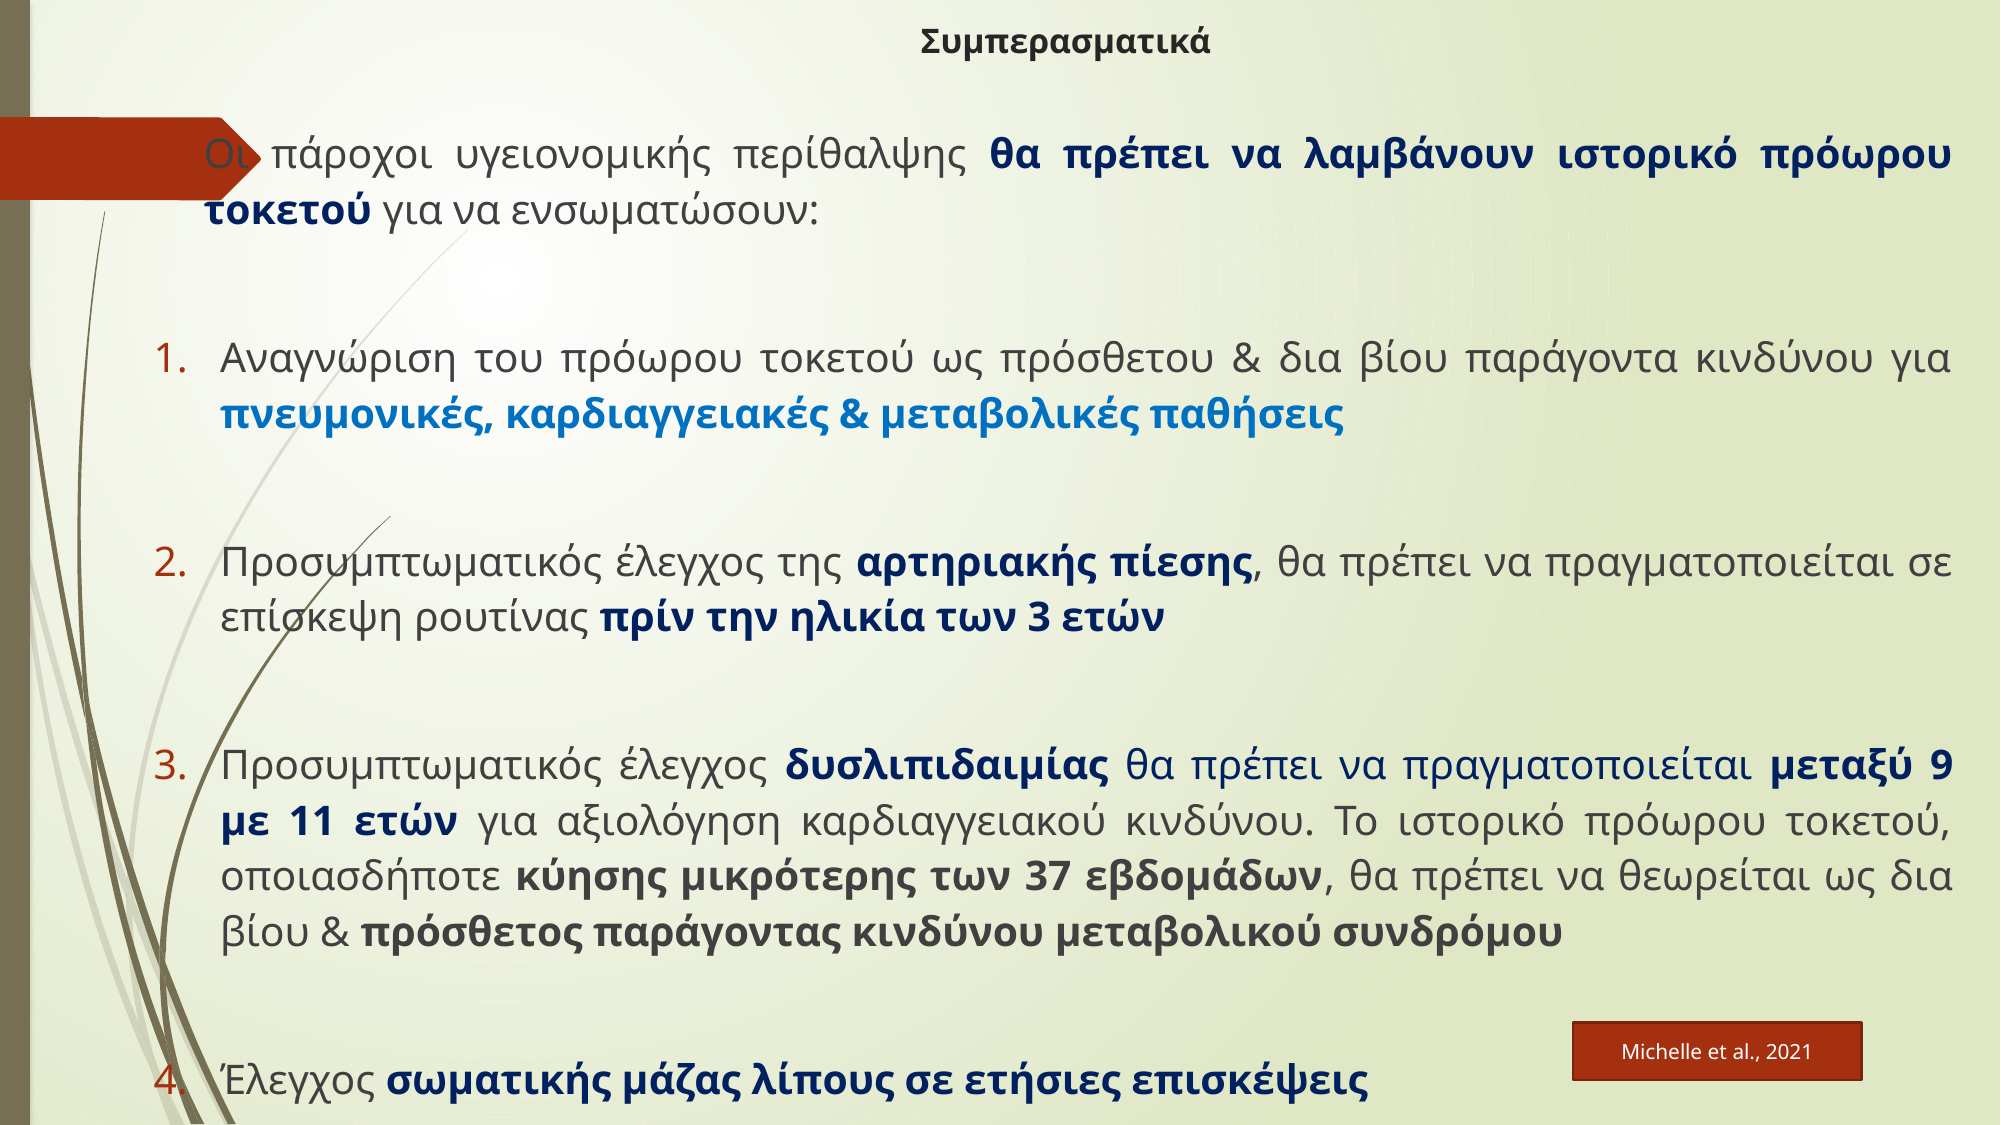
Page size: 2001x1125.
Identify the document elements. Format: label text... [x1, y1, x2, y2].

list Οι πάροχοι υγειονομικής περίθαλψης θα πρέπει να λαμβάνουν ιστορικό πρόωρου τοκετού για να ενσωματώσουν: Αναγνώριση του πρόωρου τοκετού ως πρόσθετου & δια βίου παράγοντα κινδύνου για πνευμονικές, καρδιαγγειακές & μεταβολικές παθήσεις Προσυμπτωματικός έλεγχος της αρτηριακής πίεσης, θα πρέπει να πραγματοποιείται σε επίσκεψη ρουτίνας πρίν την ηλικία των 3 ετών Προσυμπτωματικός έλεγχος δυσλιπιδαιμίας θα πρέπει να πραγματοποιείται μεταξύ 9 με 11 ετών για αξιολόγηση καρδιαγγειακού κινδύνου. Το ιστορικό πρόωρου τοκετού, οποιασδήποτε κύησης μικρότερης των 37 εβδομάδων, θα πρέπει να θεωρείται ως δια βίου & πρόσθετος παράγοντας κινδύνου μεταβολικού συνδρόμου Έλεγχος σωματικής μάζας λίπους σε ετήσιες επισκέψεις [138, 117, 1969, 1125]
title Συμπερασματικά [162, 9, 1969, 117]
text_box Michelle et al., 2021 [1572, 1021, 1863, 1081]
